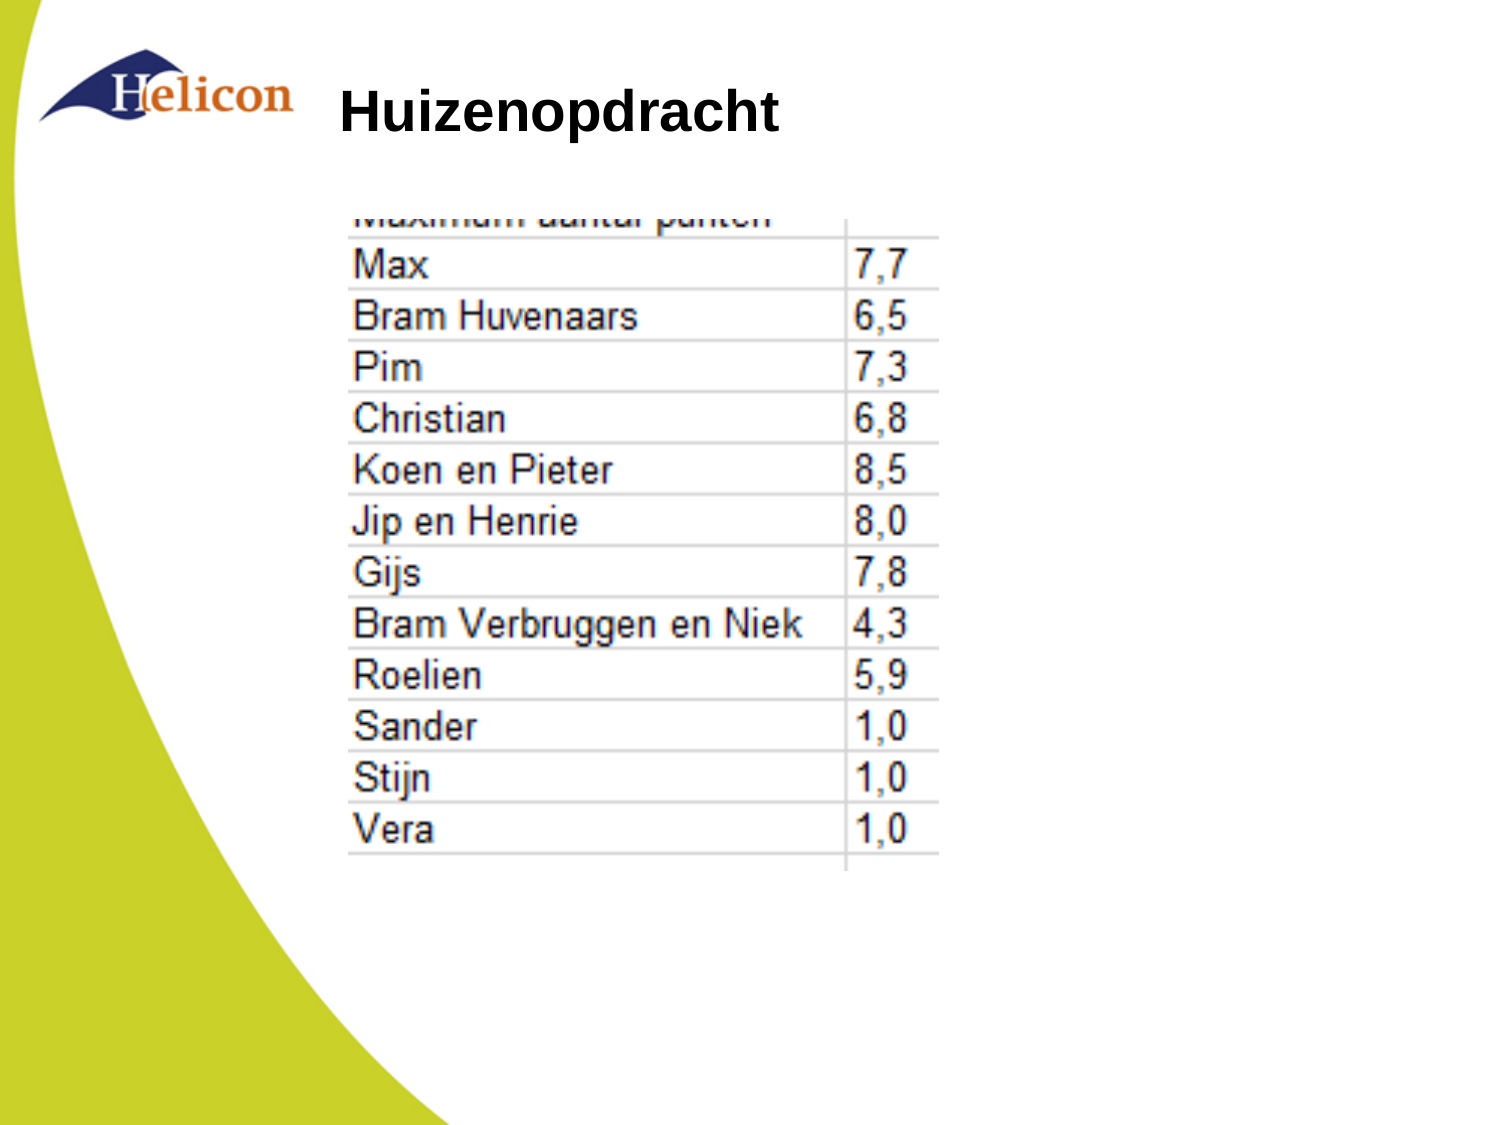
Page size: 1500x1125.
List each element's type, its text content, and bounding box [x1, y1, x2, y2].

title Huizenopdracht [324, 54, 1415, 161]
picture [0, 0, 1500, 1125]
